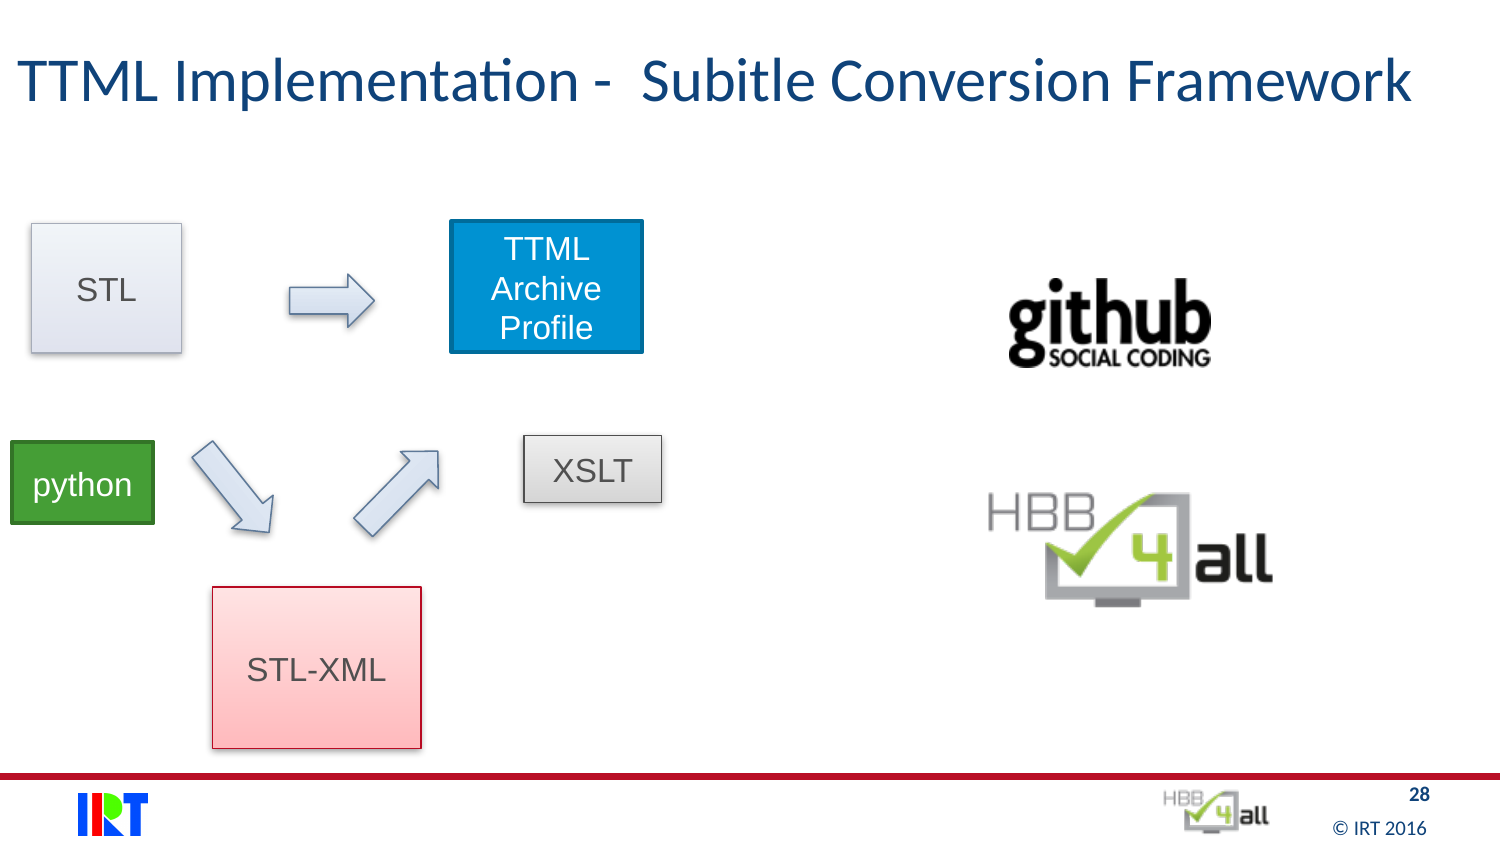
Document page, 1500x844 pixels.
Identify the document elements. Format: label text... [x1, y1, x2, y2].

picture [985, 482, 1276, 638]
text_box TTML Archive Profile [449, 219, 644, 354]
picture [1163, 787, 1270, 844]
picture [78, 793, 148, 836]
text_box [191, 440, 274, 534]
text_box [353, 450, 440, 538]
picture [1009, 278, 1211, 368]
text_box [288, 273, 375, 328]
title TTML Implementation - Subitle Conversion Framework [17, 47, 1432, 165]
text_box STL-XML [212, 586, 422, 749]
text_box XSLT [523, 435, 662, 503]
text_box python [10, 440, 155, 525]
text_box STL [31, 223, 182, 354]
